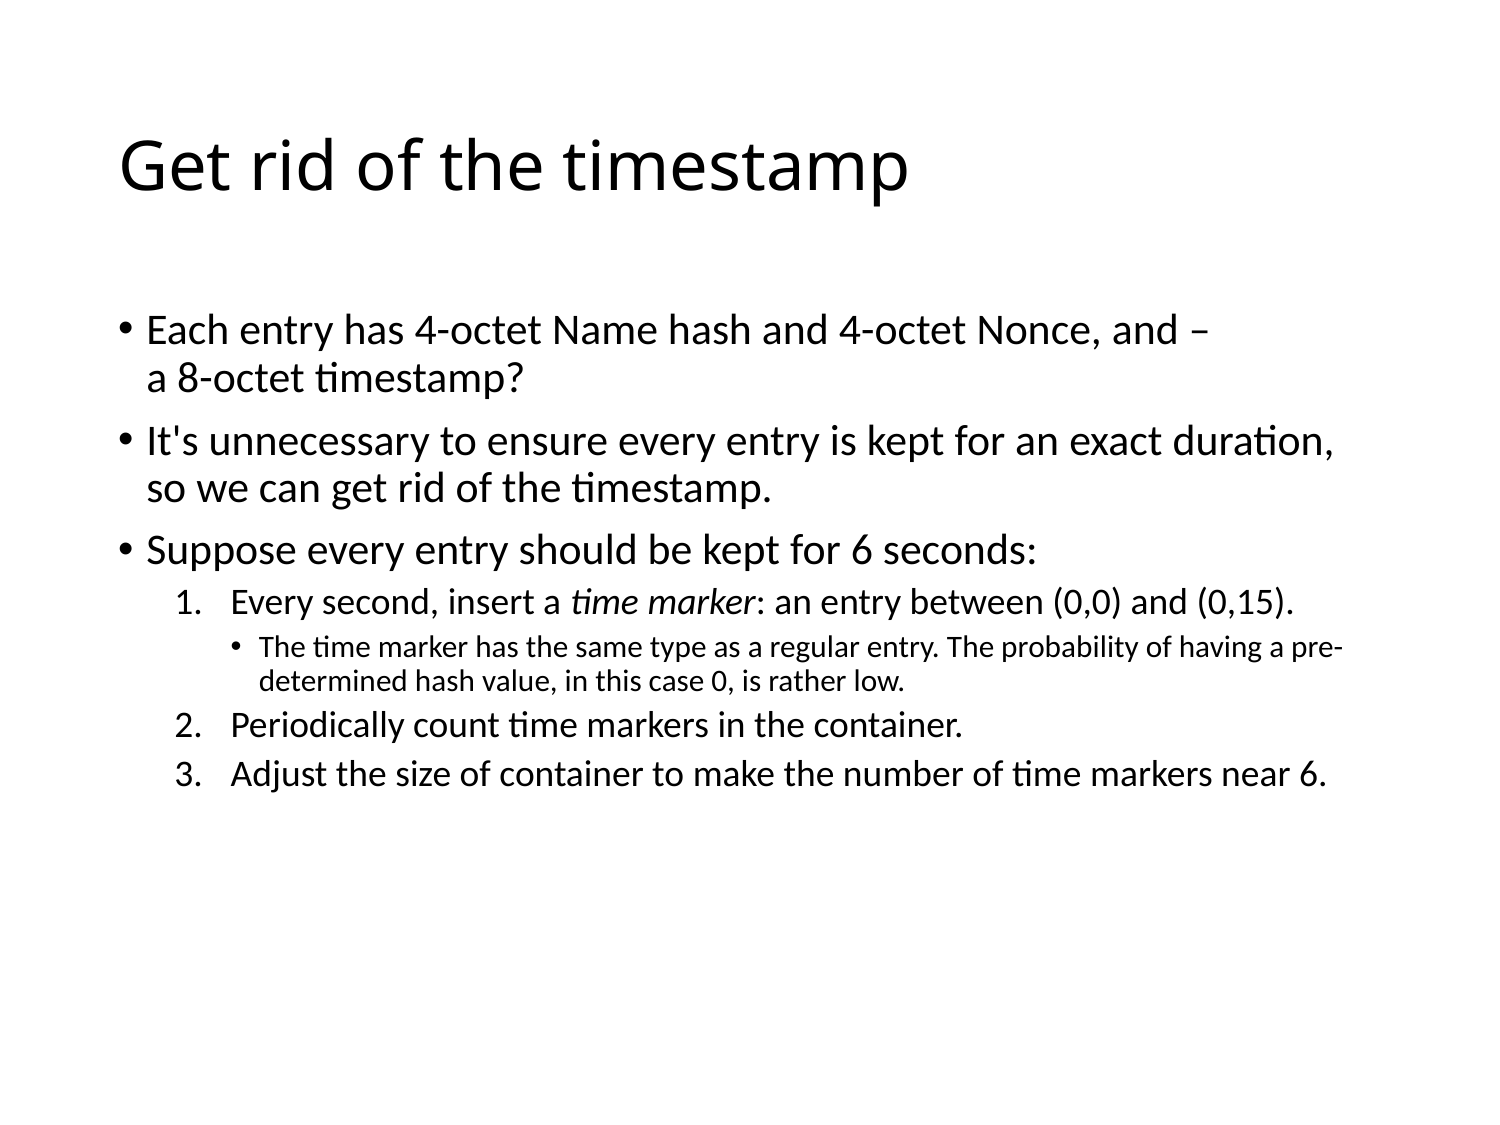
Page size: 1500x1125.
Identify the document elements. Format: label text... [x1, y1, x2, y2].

title Get rid of the timestamp [103, 59, 1397, 278]
list Each entry has 4-octet Name hash and 4-octet Nonce, and – a 8-octet timestamp? It's unnecessary to ensure every entry is kept for an exact duration, so we can get rid of the timestamp. Suppose every entry should be kept for 6 seconds: Every second, insert a time marker: an entry between (0,0) and (0,15). The time marker has the same type as a regular entry. The probability of having a pre-determined hash value, in this case 0, is rather low. Periodically count time markers in the container. Adjust the size of container to make the number of time markers near 6. [103, 299, 1397, 1014]
